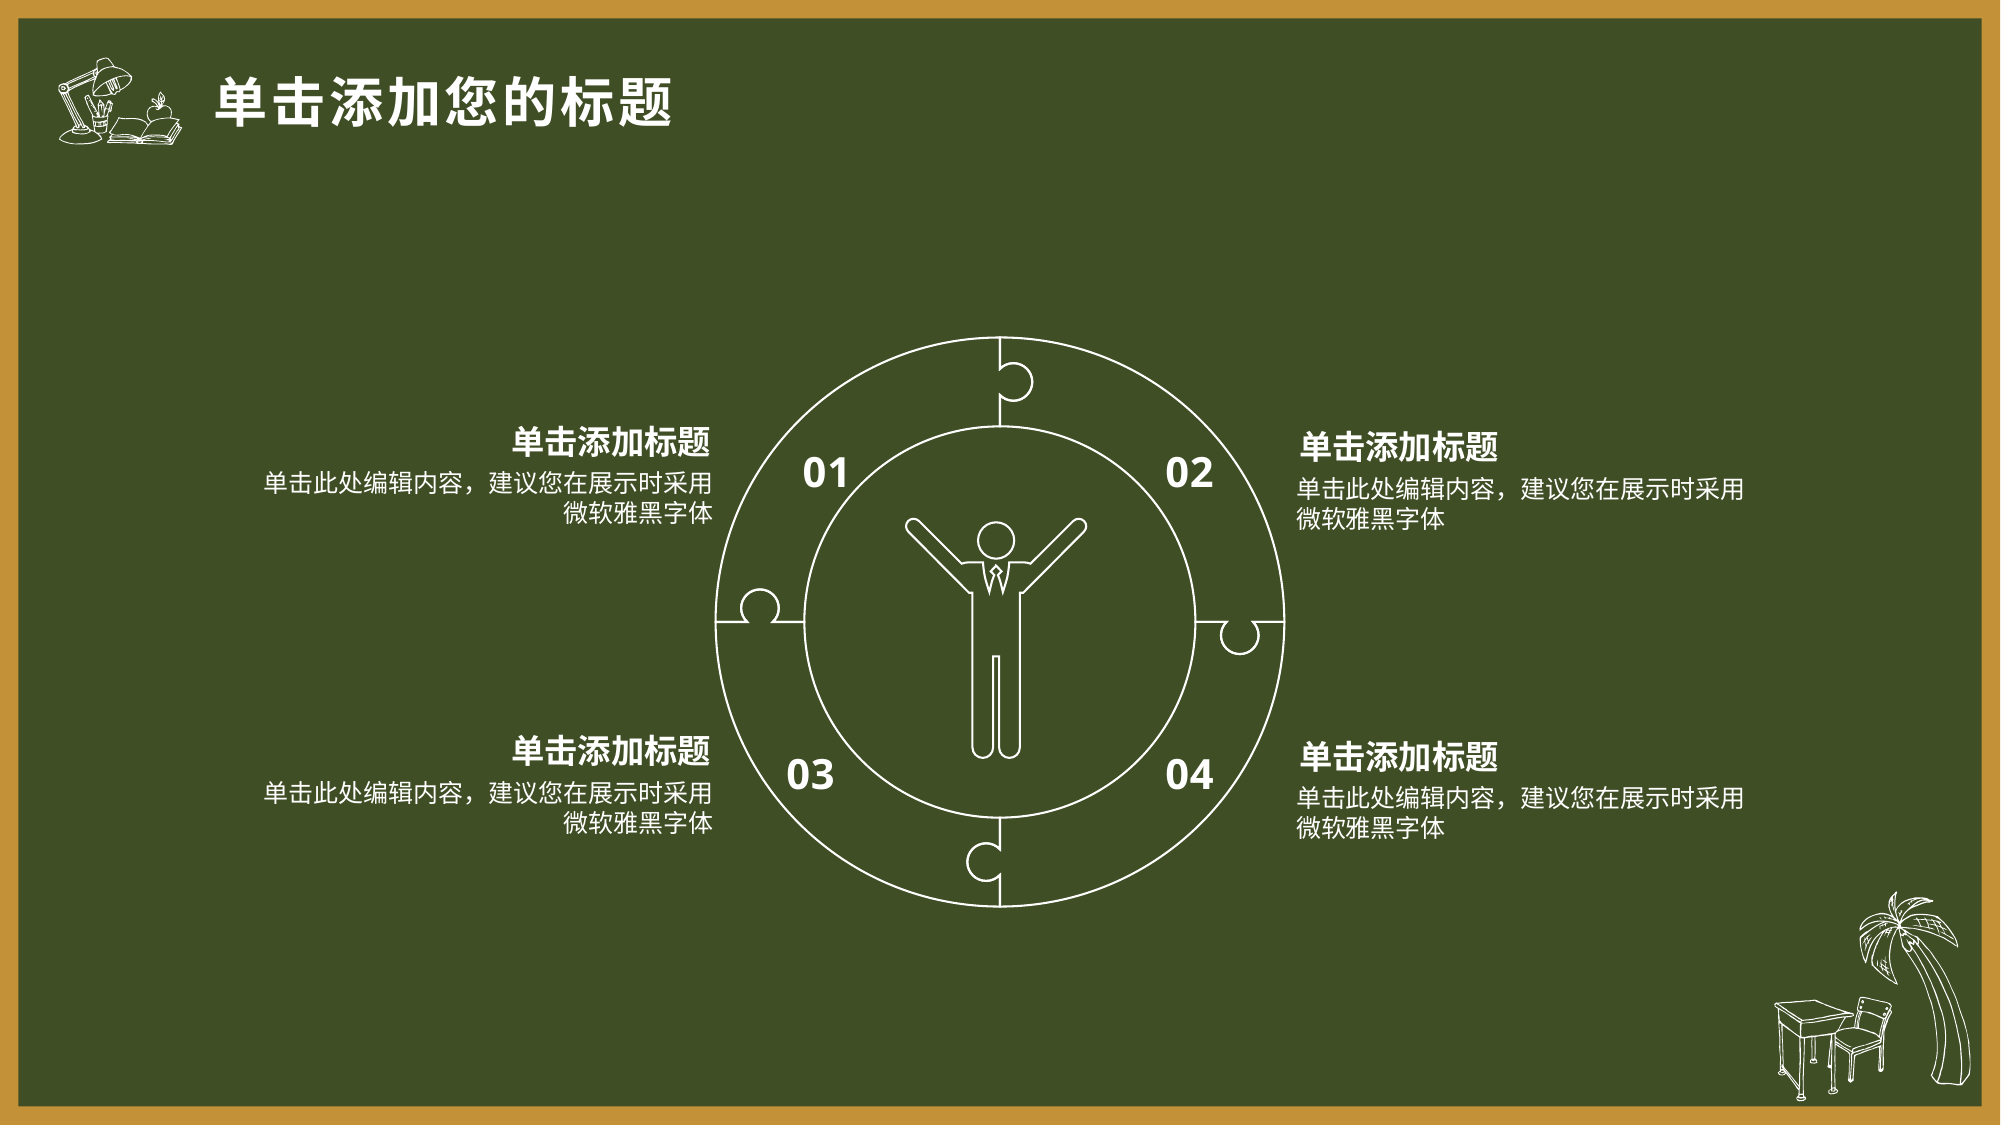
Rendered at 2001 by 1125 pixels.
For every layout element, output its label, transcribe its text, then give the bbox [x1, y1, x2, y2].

text_box 单击添加标题 [327, 724, 726, 778]
text_box 单击添加标题 [1284, 419, 1676, 474]
text_box 单击添加标题 [1284, 729, 1676, 783]
text_box 03 [780, 748, 842, 799]
text_box 单击添加标题 [327, 414, 726, 468]
text_box 01 [796, 445, 858, 496]
text_box [969, 620, 1286, 908]
text_box 04 [1158, 748, 1221, 799]
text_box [905, 517, 1087, 758]
text_box 02 [1158, 445, 1221, 496]
text_box 单击添加您的标题 [198, 60, 772, 141]
text_box [1001, 336, 1286, 652]
text_box 单击此处编辑内容，建议您在展示时采用微软雅黑字体 [261, 777, 714, 838]
text_box 单击此处编辑内容，建议您在展示时采用微软雅黑字体 [1296, 473, 1749, 534]
text_box 单击此处编辑内容，建议您在展示时采用微软雅黑字体 [261, 467, 714, 528]
text_box [714, 591, 1002, 908]
text_box 单击此处编辑内容，建议您在展示时采用微软雅黑字体 [1296, 782, 1749, 843]
text_box [714, 336, 1034, 623]
